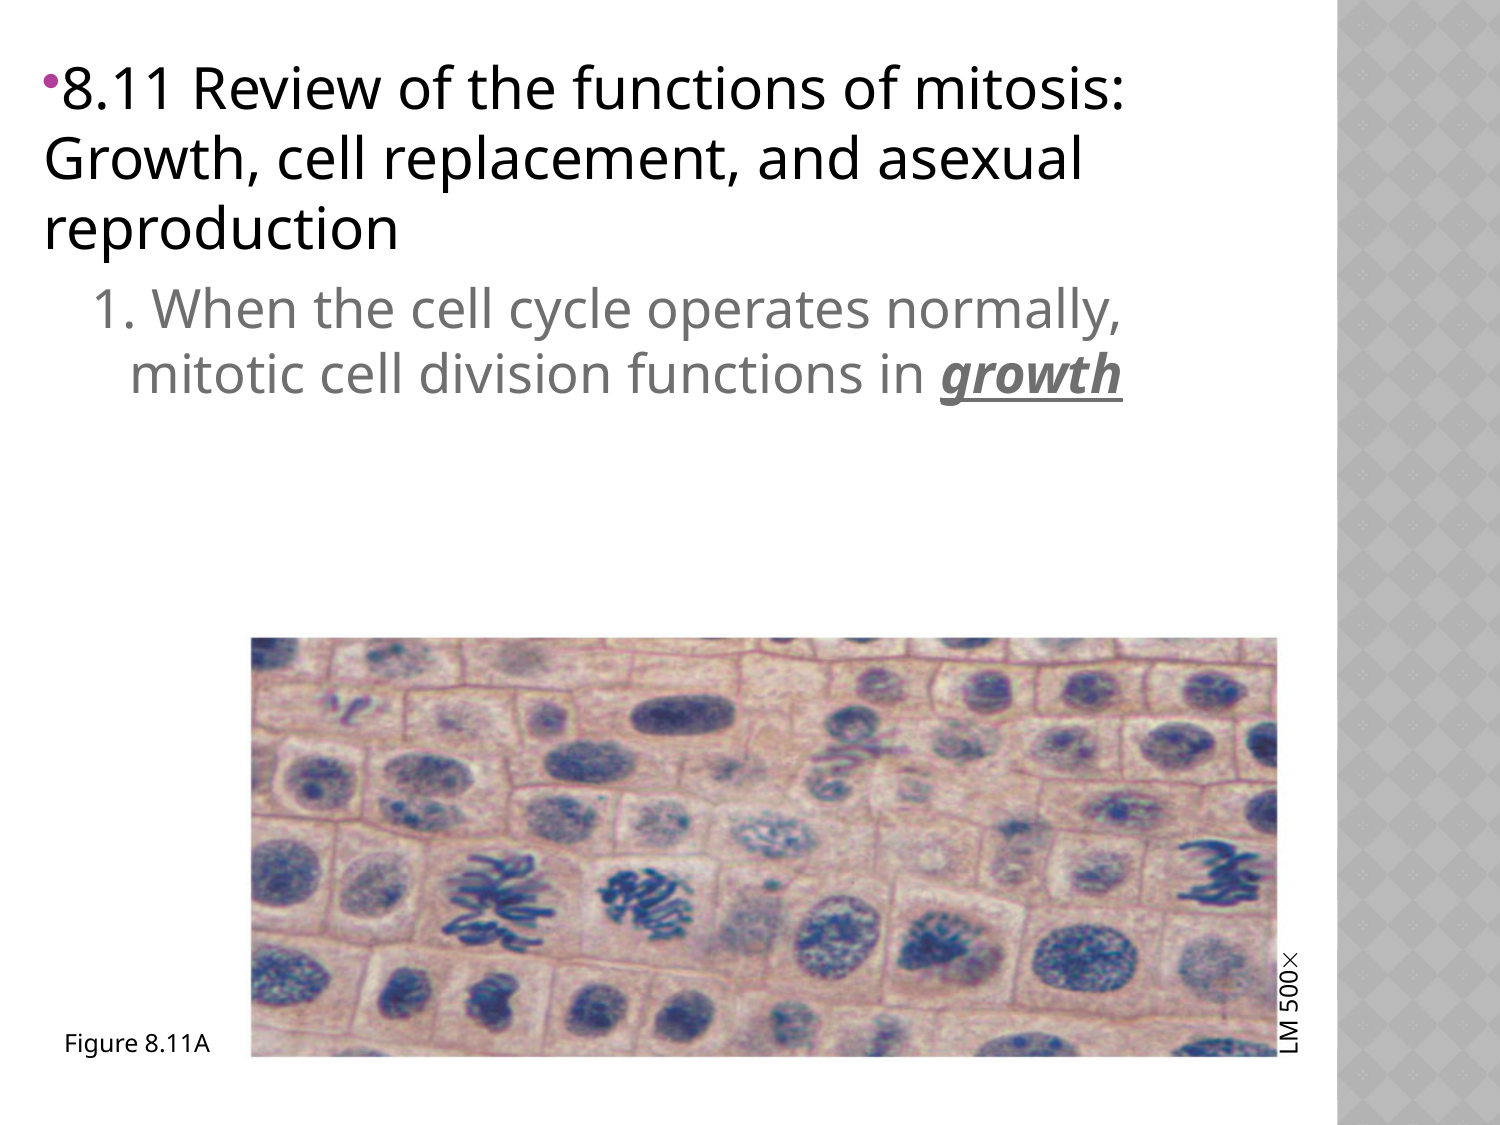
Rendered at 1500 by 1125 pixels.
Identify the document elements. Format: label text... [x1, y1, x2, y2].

text_box Figure 8.11A [49, 1020, 212, 1065]
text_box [218, 612, 1312, 1083]
list 8.11 Review of the functions of mitosis: Growth, cell replacement, and asexual reproduction 1. When the cell cycle operates normally, mitotic cell division functions in growth [29, 43, 1300, 505]
